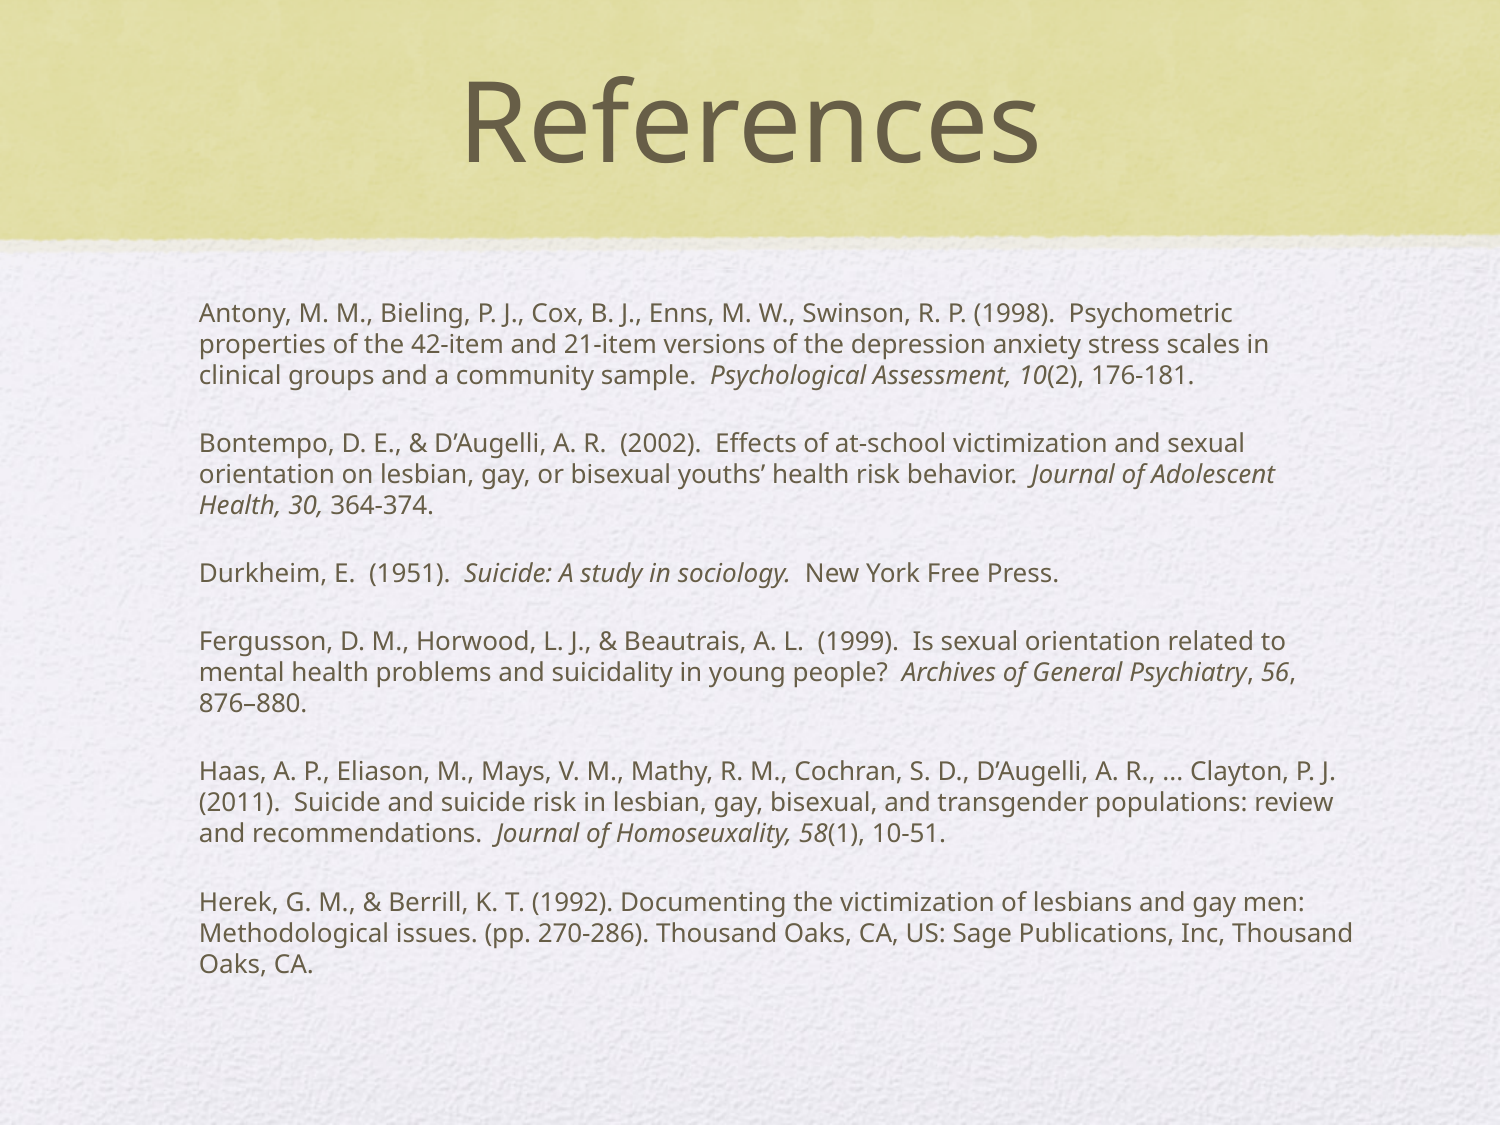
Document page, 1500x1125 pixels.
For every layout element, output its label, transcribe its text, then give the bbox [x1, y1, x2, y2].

list Antony, M. M., Bieling, P. J., Cox, B. J., Enns, M. W., Swinson, R. P. (1998). Psychometric properties of the 42-item and 21-item versions of the depression anxiety stress scales in clinical groups and a community sample. Psychological Assessment, 10(2), 176-181. Bontempo, D. E., & D’Augelli, A. R. (2002). Effects of at-school victimization and sexual orientation on lesbian, gay, or bisexual youths’ health risk behavior. Journal of Adolescent Health, 30, 364-374. Durkheim, E. (1951). Suicide: A study in sociology. New York Free Press. Fergusson, D. M., Horwood, L. J., & Beautrais, A. L. (1999). Is sexual orientation related to mental health problems and suicidality in young people? Archives of General Psychiatry, 56, 876–880. Haas, A. P., Eliason, M., Mays, V. M., Mathy, R. M., Cochran, S. D., D’Augelli, A. R., ... Clayton, P. J. (2011). Suicide and suicide risk in lesbian, gay, bisexual, and transgender populations: review and recommendations. Journal of Homoseuxality, 58(1), 10-51. Herek, G. M., & Berrill, K. T. (1992). Documenting the victimization of lesbians and gay men: Methodological issues. (pp. 270-286). Thousand Oaks, CA, US: Sage Publications, Inc, Thousand Oaks, CA. [129, 288, 1372, 993]
title References [129, 6, 1372, 239]
picture [0, 225, 1500, 1125]
